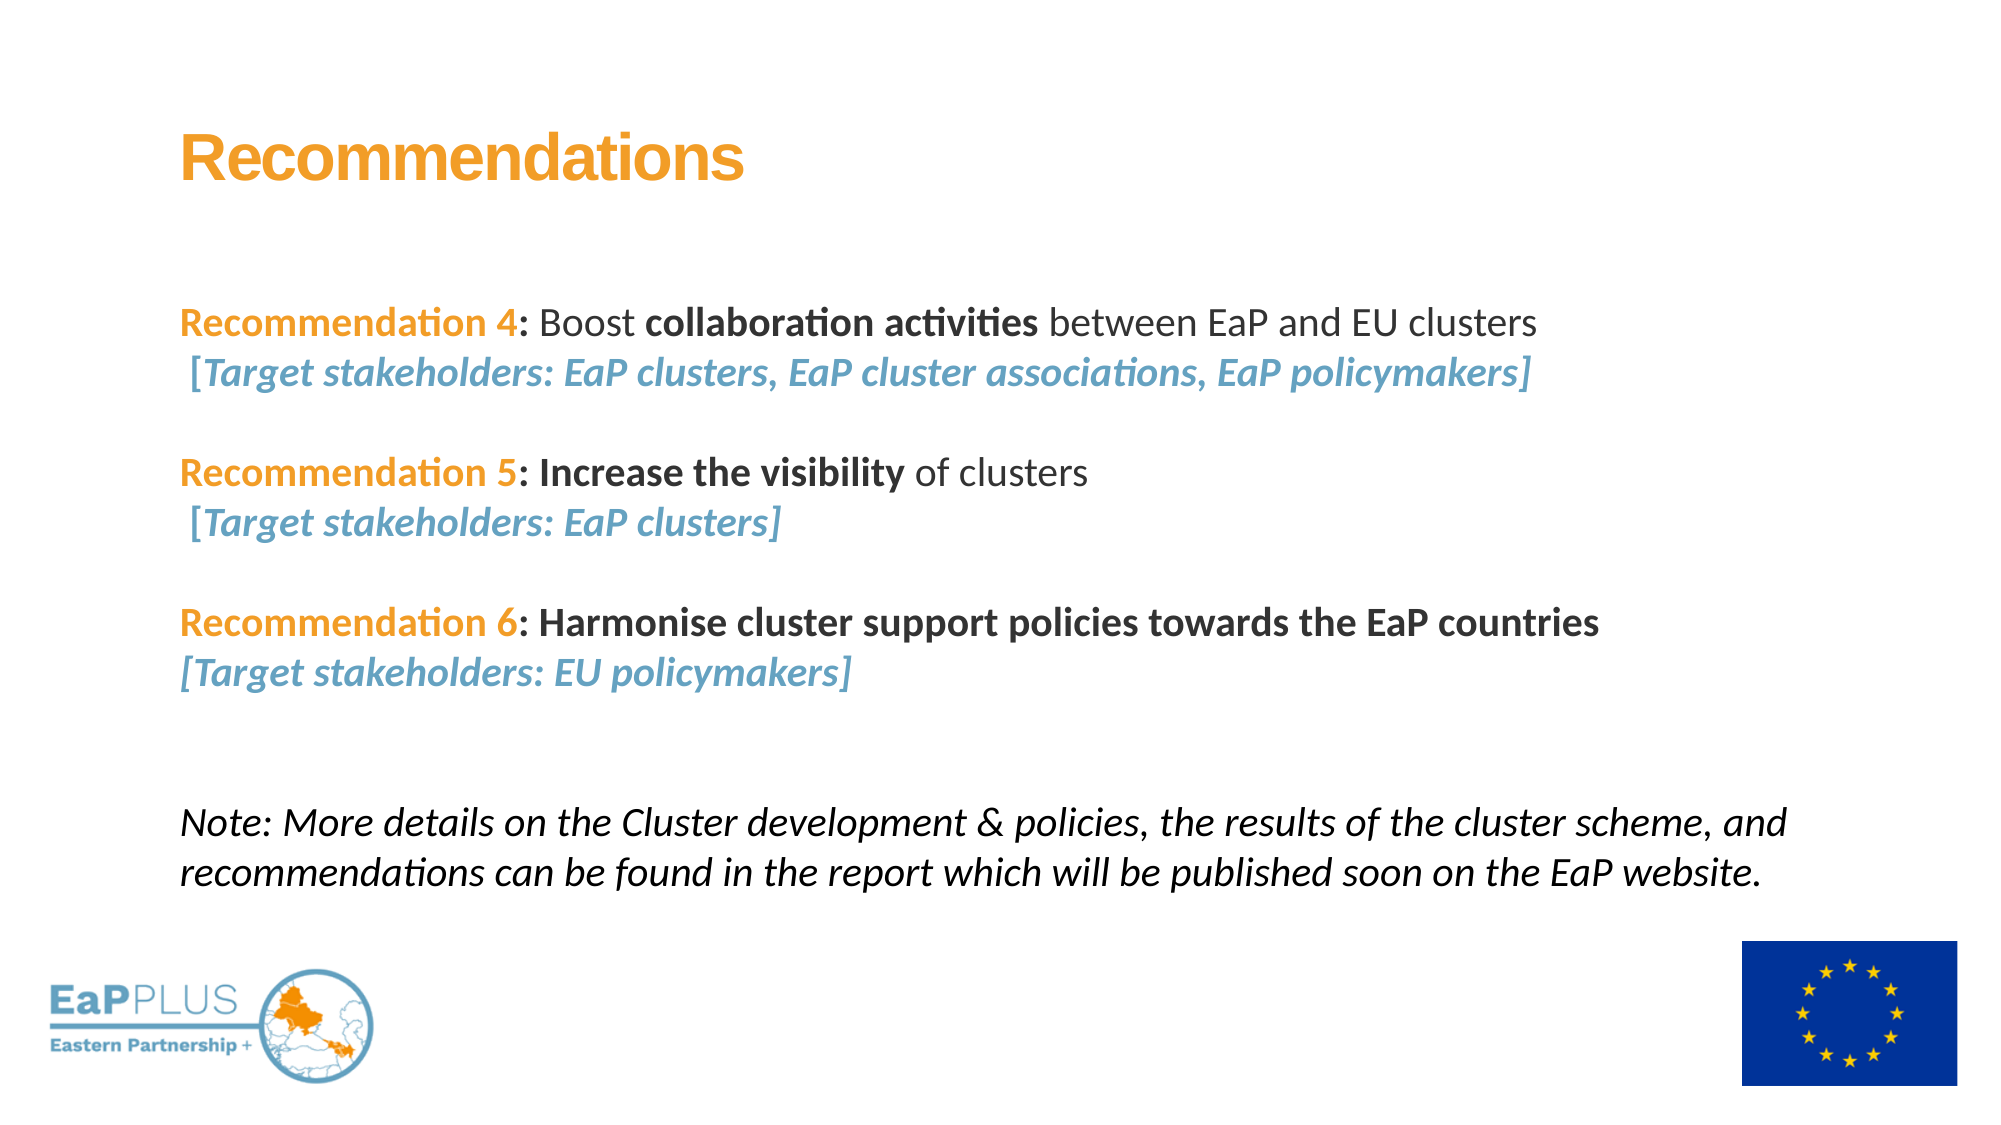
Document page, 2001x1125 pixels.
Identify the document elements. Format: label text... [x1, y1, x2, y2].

picture [0, 921, 423, 1125]
picture [1742, 941, 1958, 1086]
text_box Recommendations [164, 72, 1921, 235]
text_box Recommendation 4: Boost collaboration activities between EaP and EU clusters [Target stakeholders: EaP clusters, EaP cluster associations, EaP policymakers] Recommendation 5: Increase the visibility of clusters [Target stakeholders: EaP clusters] Recommendation 6: Harmonise cluster support policies towards the EaP countries [Target stakeholders: EU policymakers] Note: More details on the Cluster development & policies, the results of the cluster scheme, and recommendations can be found in the report which will be published soon on the EaP website. [164, 287, 1881, 903]
